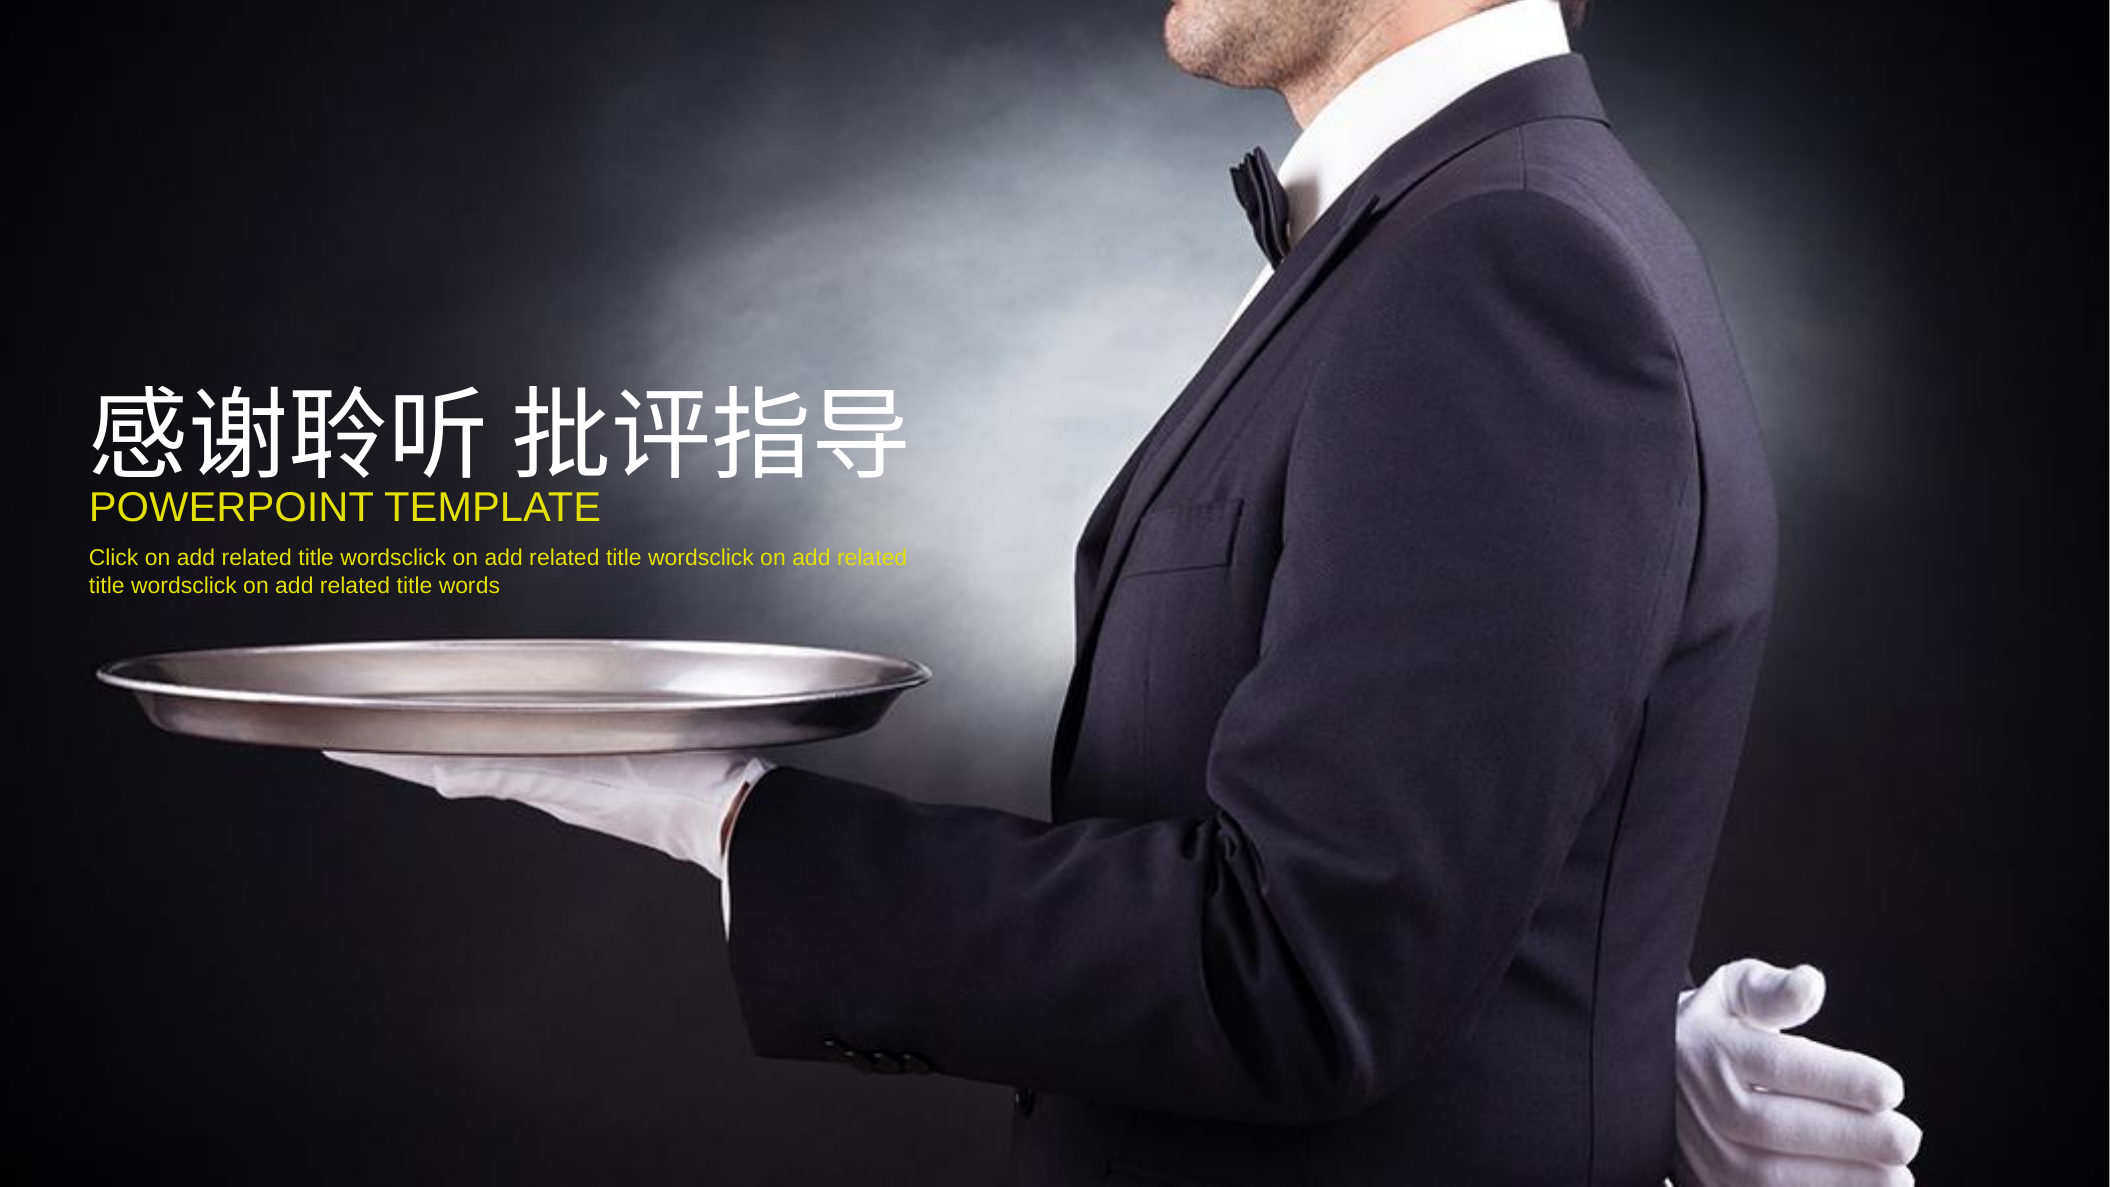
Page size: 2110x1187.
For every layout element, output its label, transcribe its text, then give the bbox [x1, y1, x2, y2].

text_box POWERPOINT TEMPLATE [74, 472, 925, 535]
text_box [0, 0, 2110, 1187]
text_box 感谢聆听 批评指导 [74, 326, 1209, 498]
text_box Click on add related title wordsclick on add related title wordsclick on add related title wordsclick on add related title words [74, 535, 925, 606]
